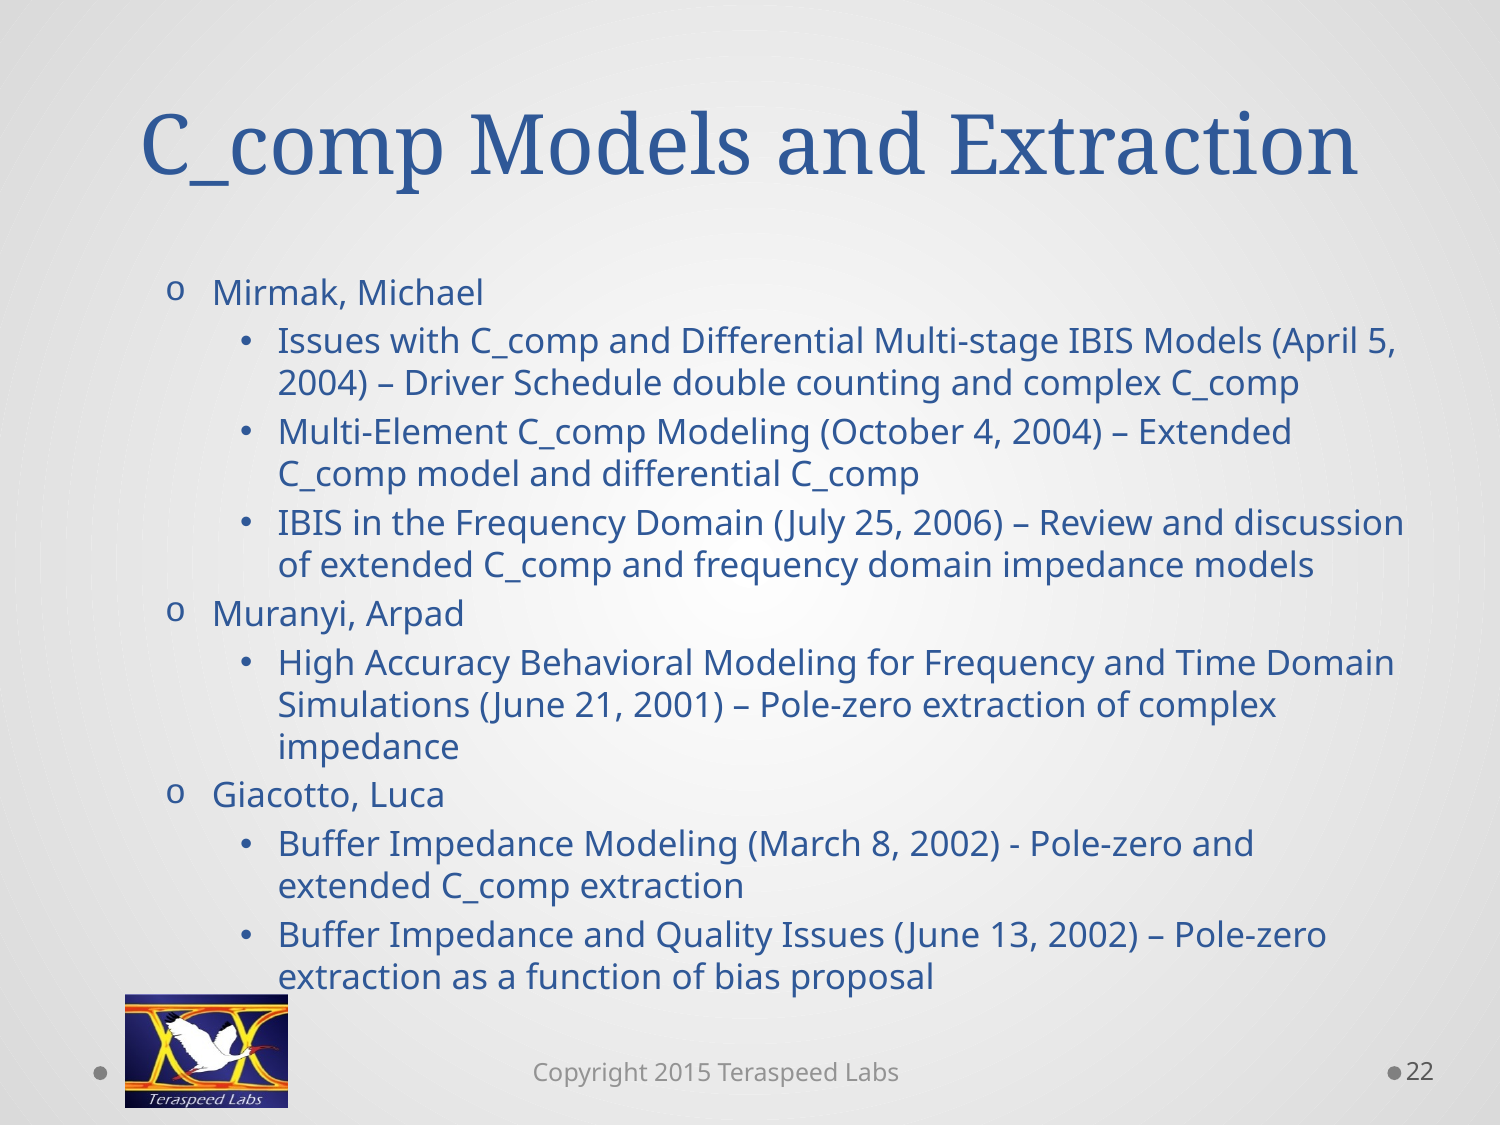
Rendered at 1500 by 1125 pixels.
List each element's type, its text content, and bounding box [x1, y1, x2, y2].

list Mirmak, Michael Issues with C_comp and Differential Multi-stage IBIS Models (April 5, 2004) – Driver Schedule double counting and complex C_comp Multi-Element C_comp Modeling (October 4, 2004) – Extended C_comp model and differential C_comp IBIS in the Frequency Domain (July 25, 2006) – Review and discussion of extended C_comp and frequency domain impedance models Muranyi, Arpad High Accuracy Behavioral Modeling for Frequency and Time Domain Simulations (June 21, 2001) – Pole-zero extraction of complex impedance Giacotto, Luca Buffer Impedance Modeling (March 8, 2002) - Pole-zero and extended C_comp extraction Buffer Impedance and Quality Issues (June 13, 2002) – Pole-zero extraction as a function of bias proposal [75, 262, 1425, 1005]
slide_number 22 [1401, 1042, 1494, 1103]
title C_comp Models and Extraction [75, 0, 1425, 262]
picture [125, 1005, 288, 1108]
footer Copyright 2015 Teraspeed Labs [525, 1043, 993, 1103]
